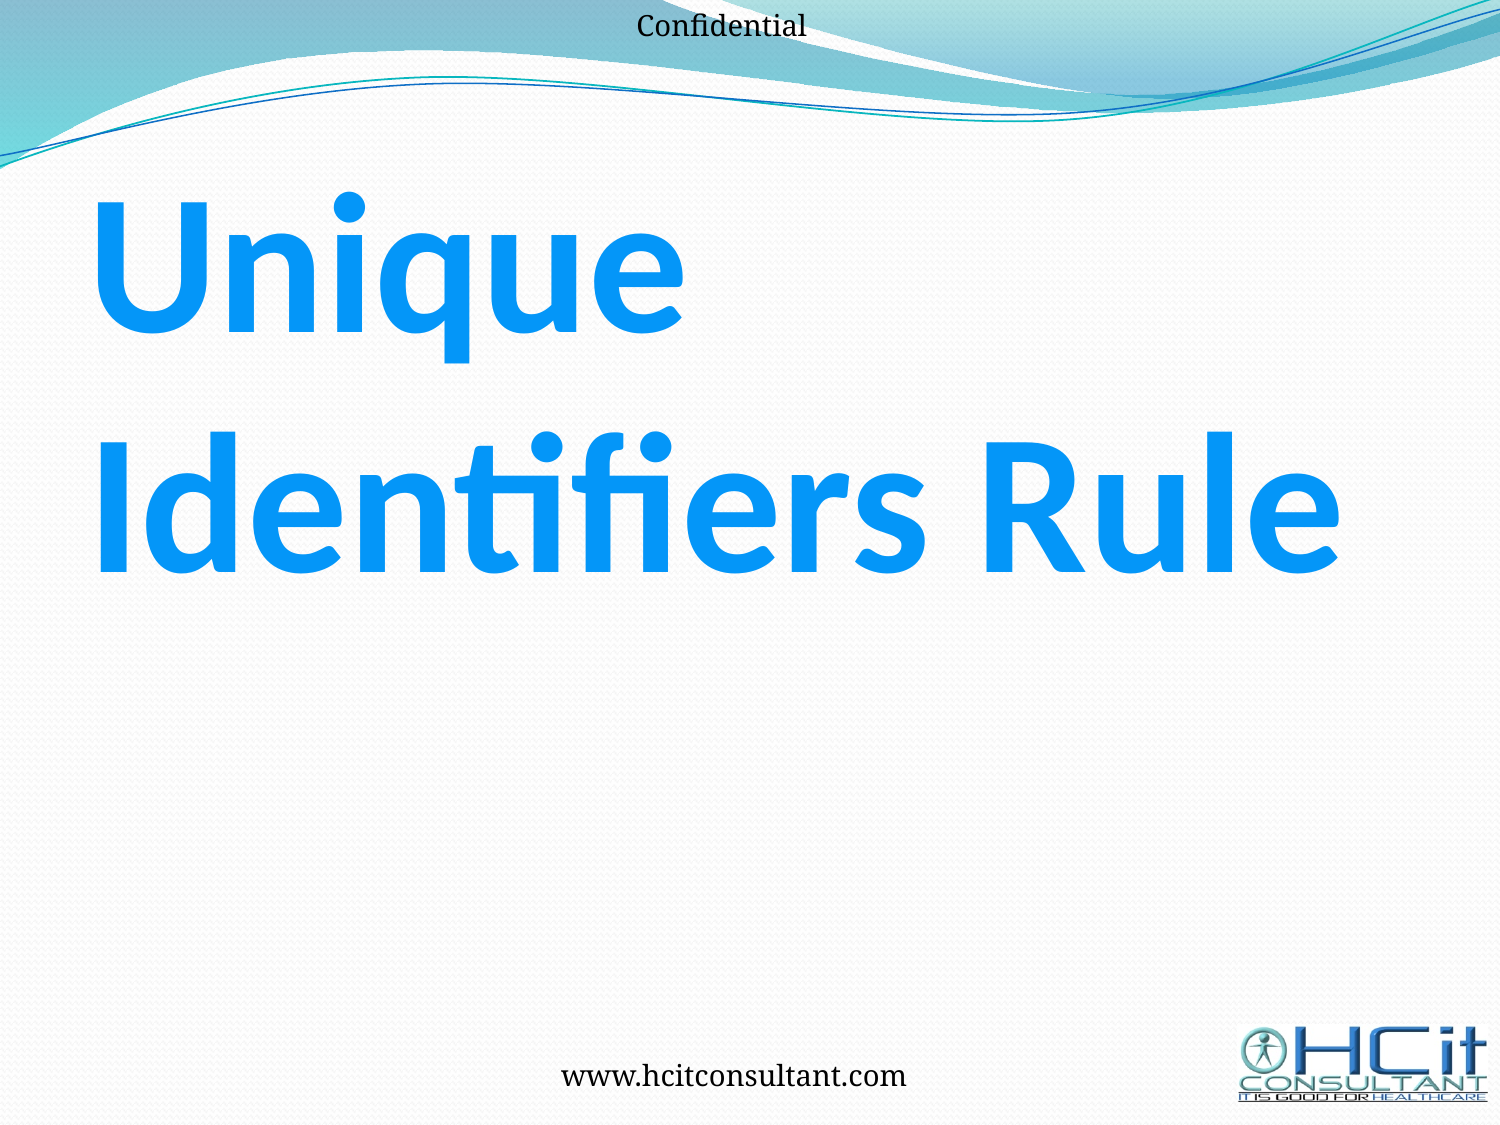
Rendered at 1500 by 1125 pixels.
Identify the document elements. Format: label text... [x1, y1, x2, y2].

slide_number 18 [1299, 1042, 1425, 1103]
picture [1237, 1024, 1488, 1104]
title Unique Identifiers Rule [87, 424, 1438, 613]
